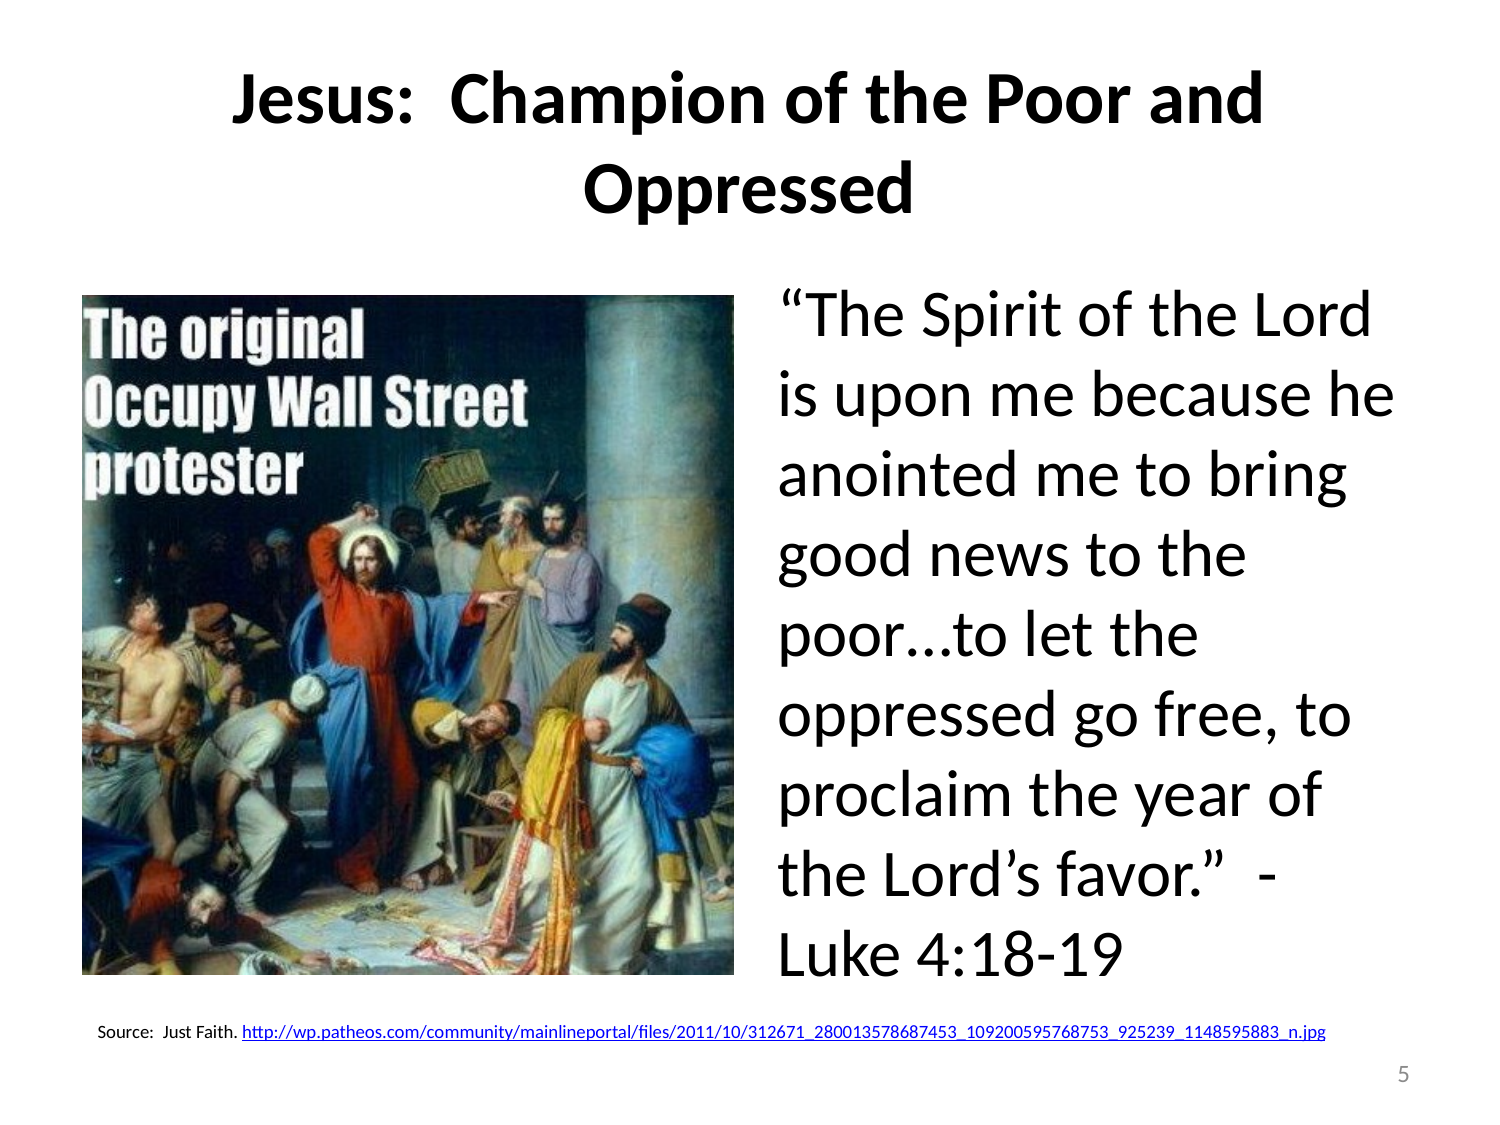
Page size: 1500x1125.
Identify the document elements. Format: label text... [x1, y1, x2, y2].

text_box Source: Just Faith. http://wp.patheos.com/community/mainlineportal/files/2011/10/312671_280013578687453_109200595768753_925239_1148595883_n.jpg [82, 1012, 1350, 1050]
list “The Spirit of the Lord is upon me because he anointed me to bring good news to the poor…to let the oppressed go free, to proclaim the year of the Lord’s favor.” - Luke 4:18-19 [762, 262, 1425, 1005]
slide_number 5 [1074, 1042, 1425, 1103]
picture [82, 295, 734, 976]
title Jesus: Champion of the Poor and Oppressed [75, 45, 1425, 233]
